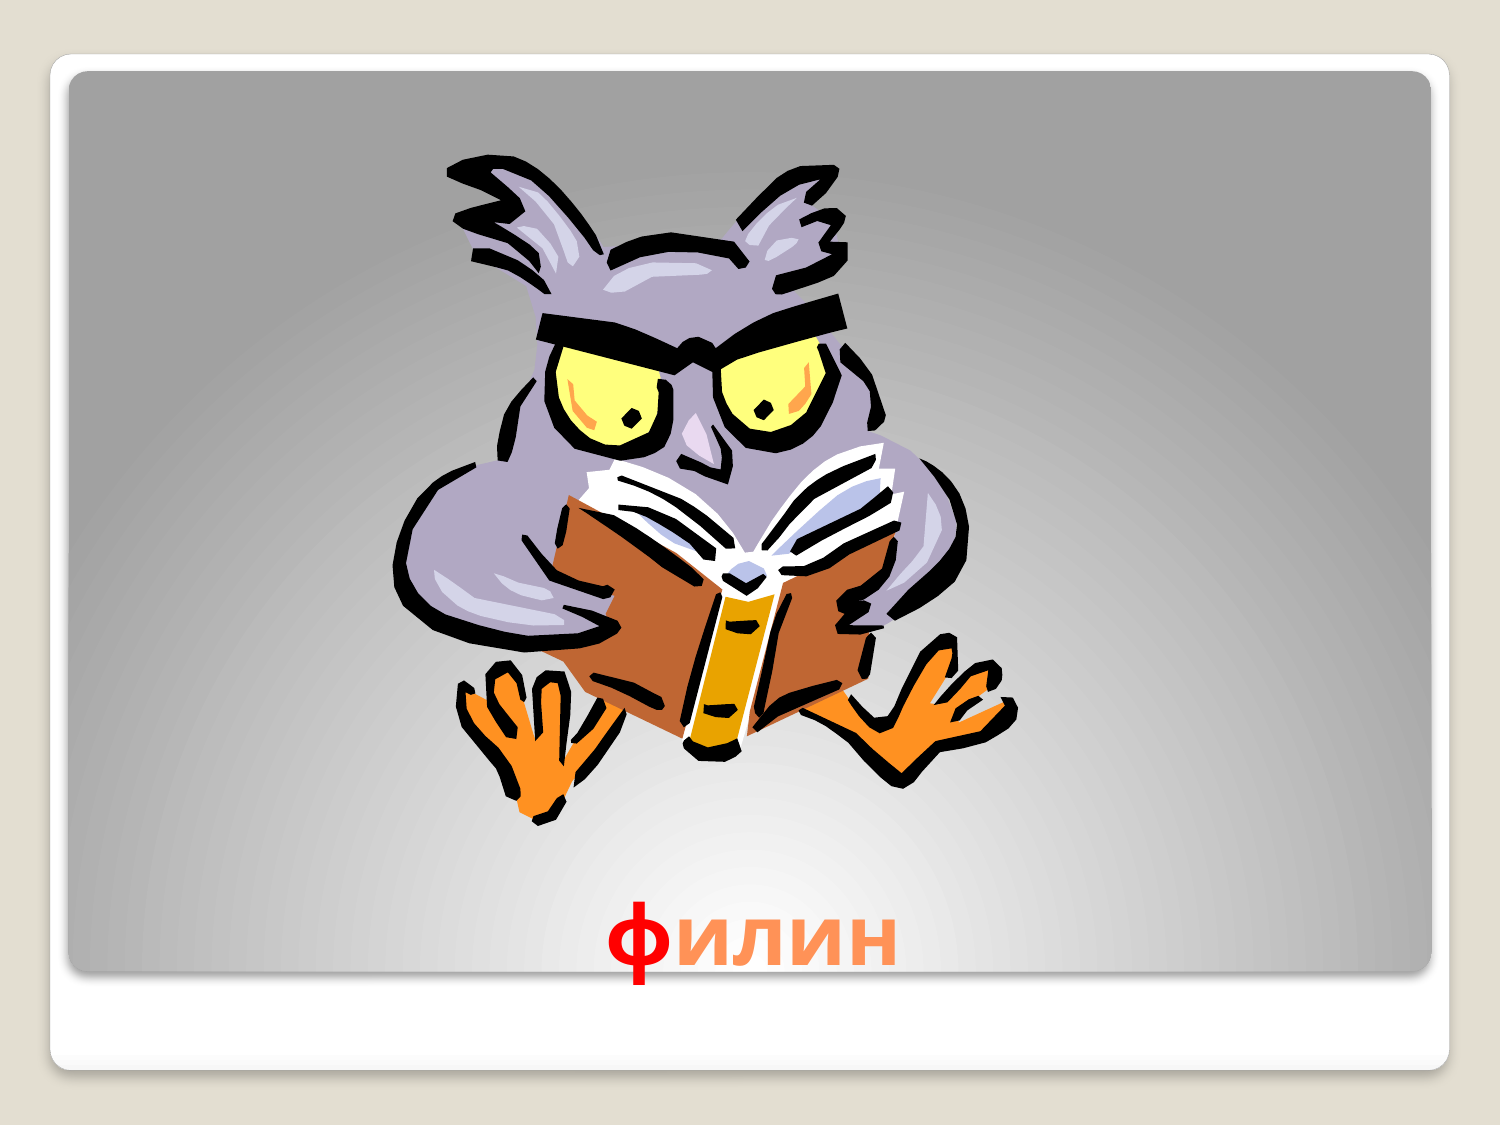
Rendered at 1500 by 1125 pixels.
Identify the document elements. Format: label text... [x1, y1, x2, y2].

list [386, 148, 1025, 833]
title филин [82, 817, 1425, 990]
